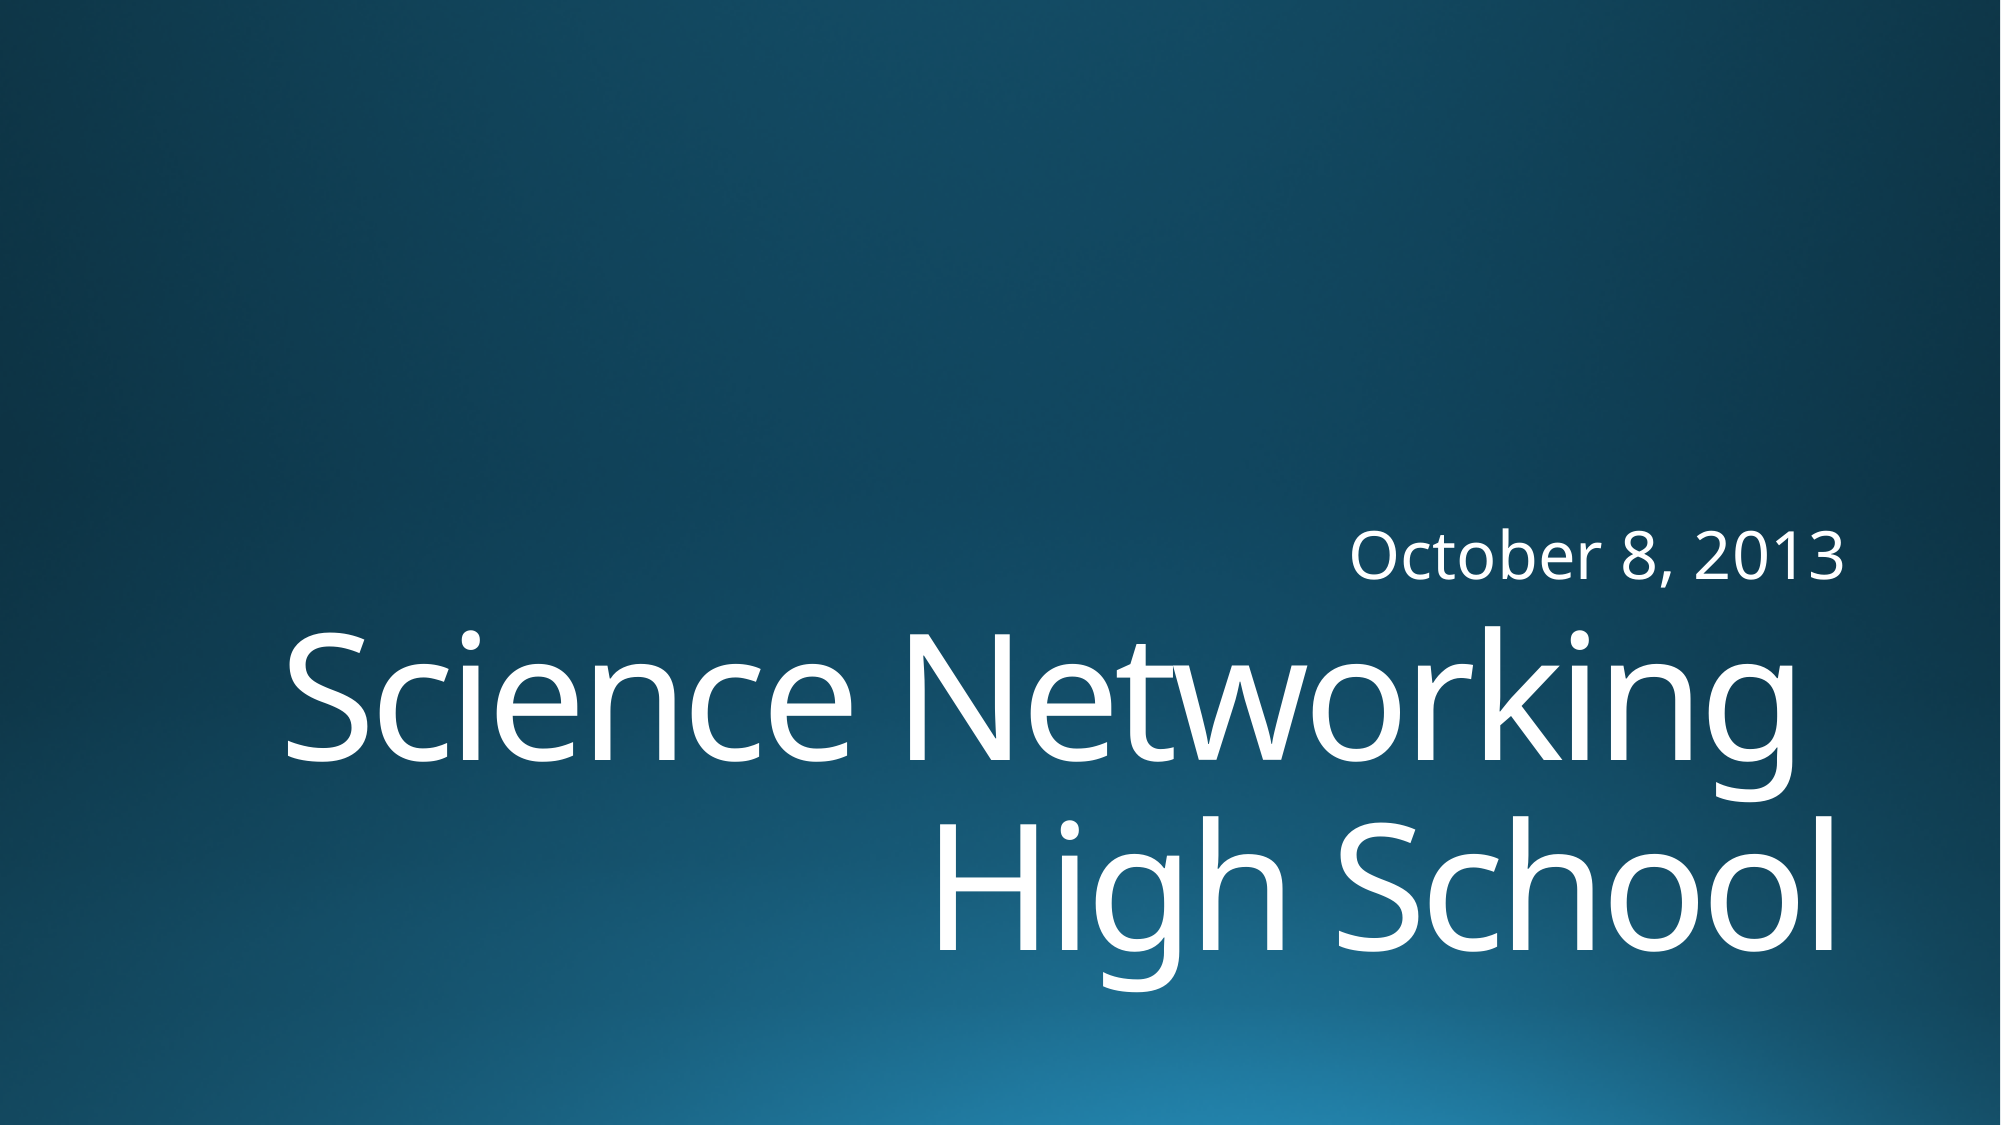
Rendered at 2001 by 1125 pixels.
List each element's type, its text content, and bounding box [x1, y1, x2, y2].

subtitle October 8, 2013 [362, 477, 1863, 602]
picture [0, 0, 2001, 1125]
title Science Networking High School [172, 601, 1863, 1002]
